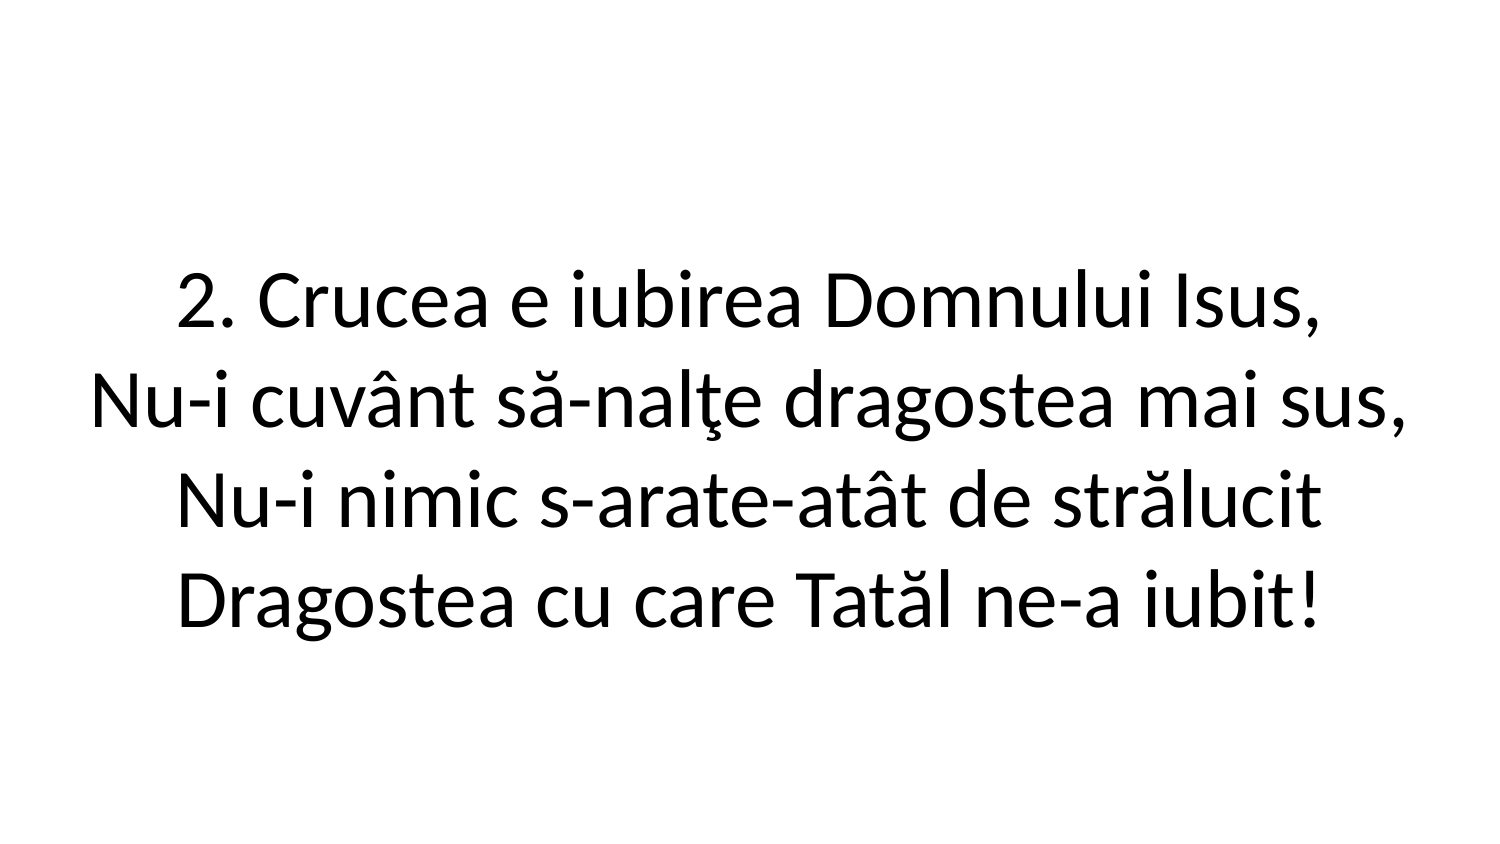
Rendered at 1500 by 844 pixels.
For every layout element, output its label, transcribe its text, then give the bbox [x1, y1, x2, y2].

text_box 2. Crucea e iubirea Domnului Isus, Nu-i cuvânt să-nalţe dragostea mai sus, Nu-i nimic s-arate-atât de strălucit Dragostea cu care Tatăl ne-a iubit! [75, 192, 1425, 652]
